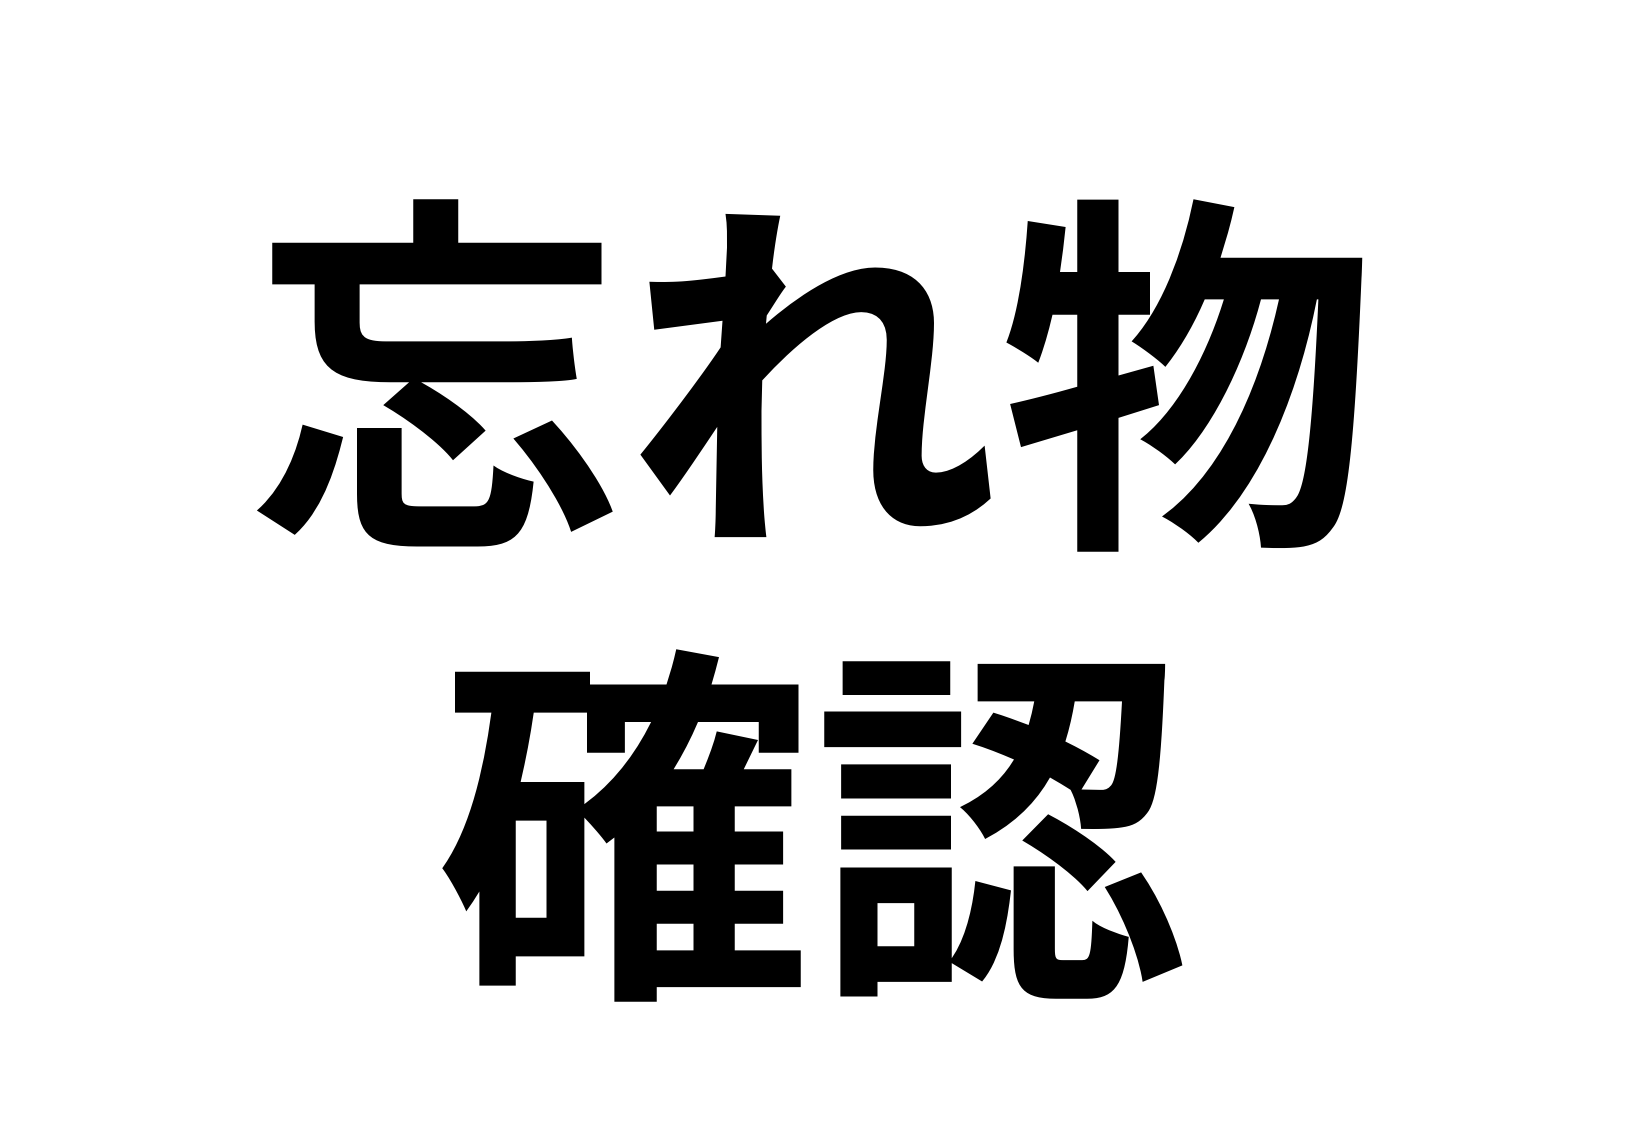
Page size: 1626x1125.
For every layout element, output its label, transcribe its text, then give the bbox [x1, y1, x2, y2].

text_box 忘れ物 確認 [0, 136, 1625, 1051]
